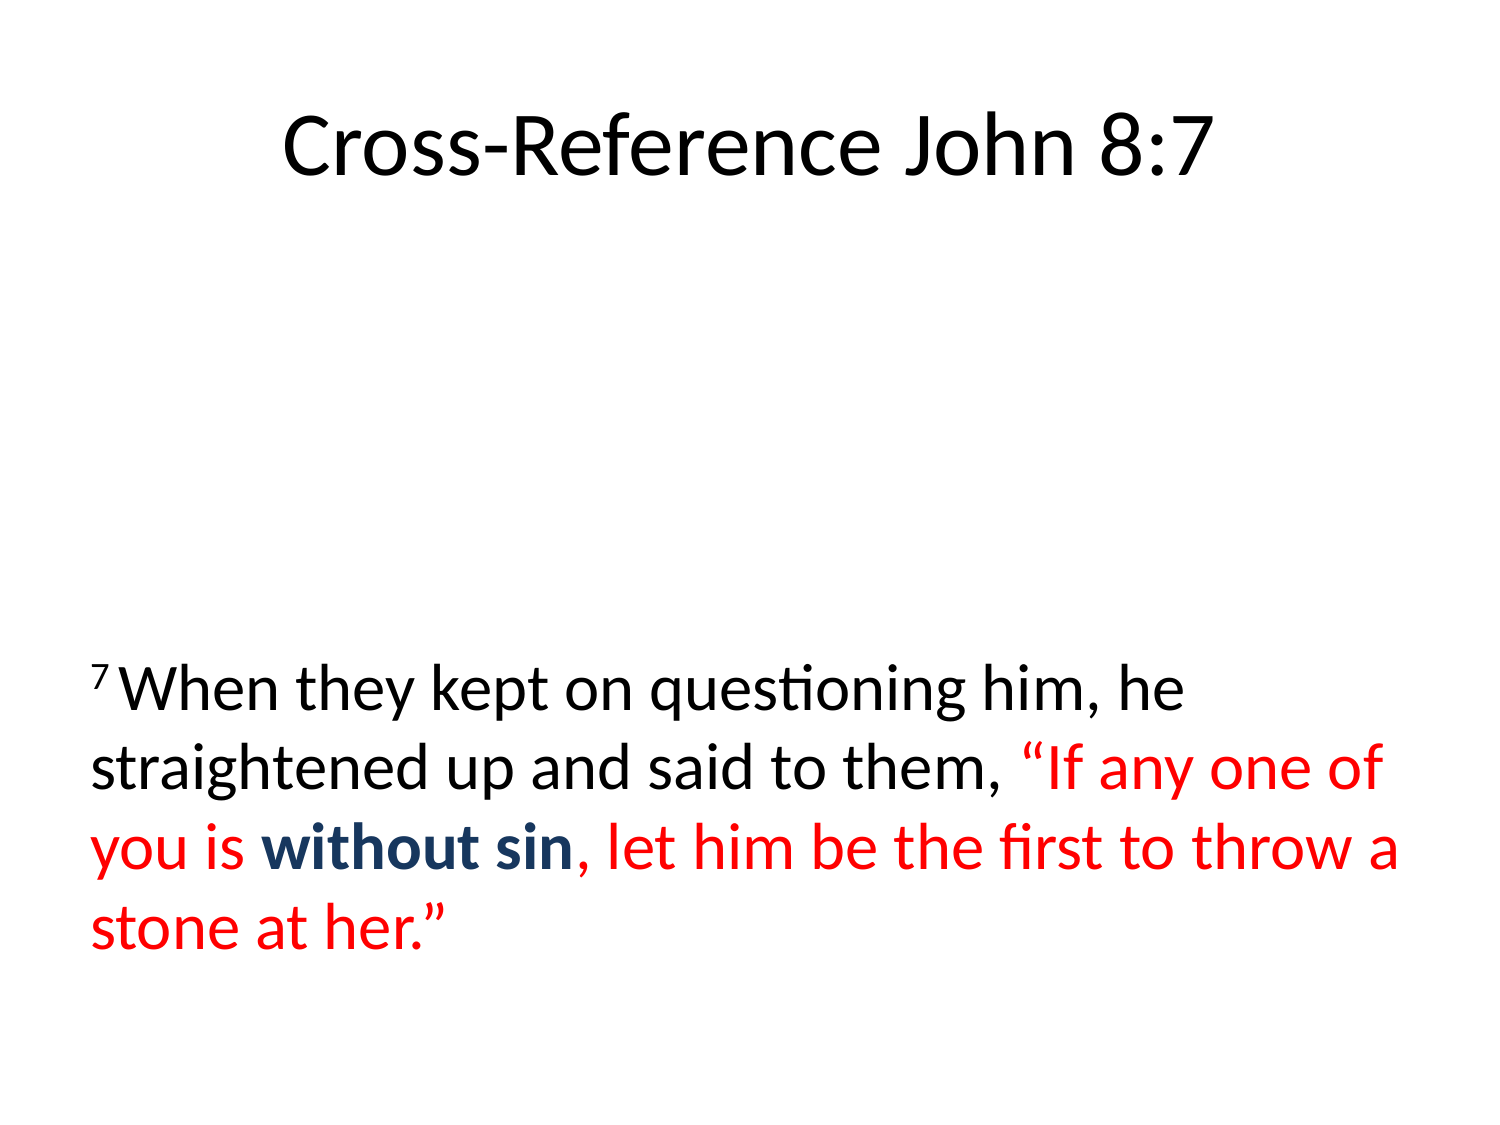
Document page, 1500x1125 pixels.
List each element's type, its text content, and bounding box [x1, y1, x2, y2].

list 7 When they kept on questioning him, he straightened up and said to them, “If any one of you is without sin, let him be the first to throw a stone at her.” [75, 262, 1425, 1005]
title Cross-Reference John 8:7 [75, 45, 1425, 233]
